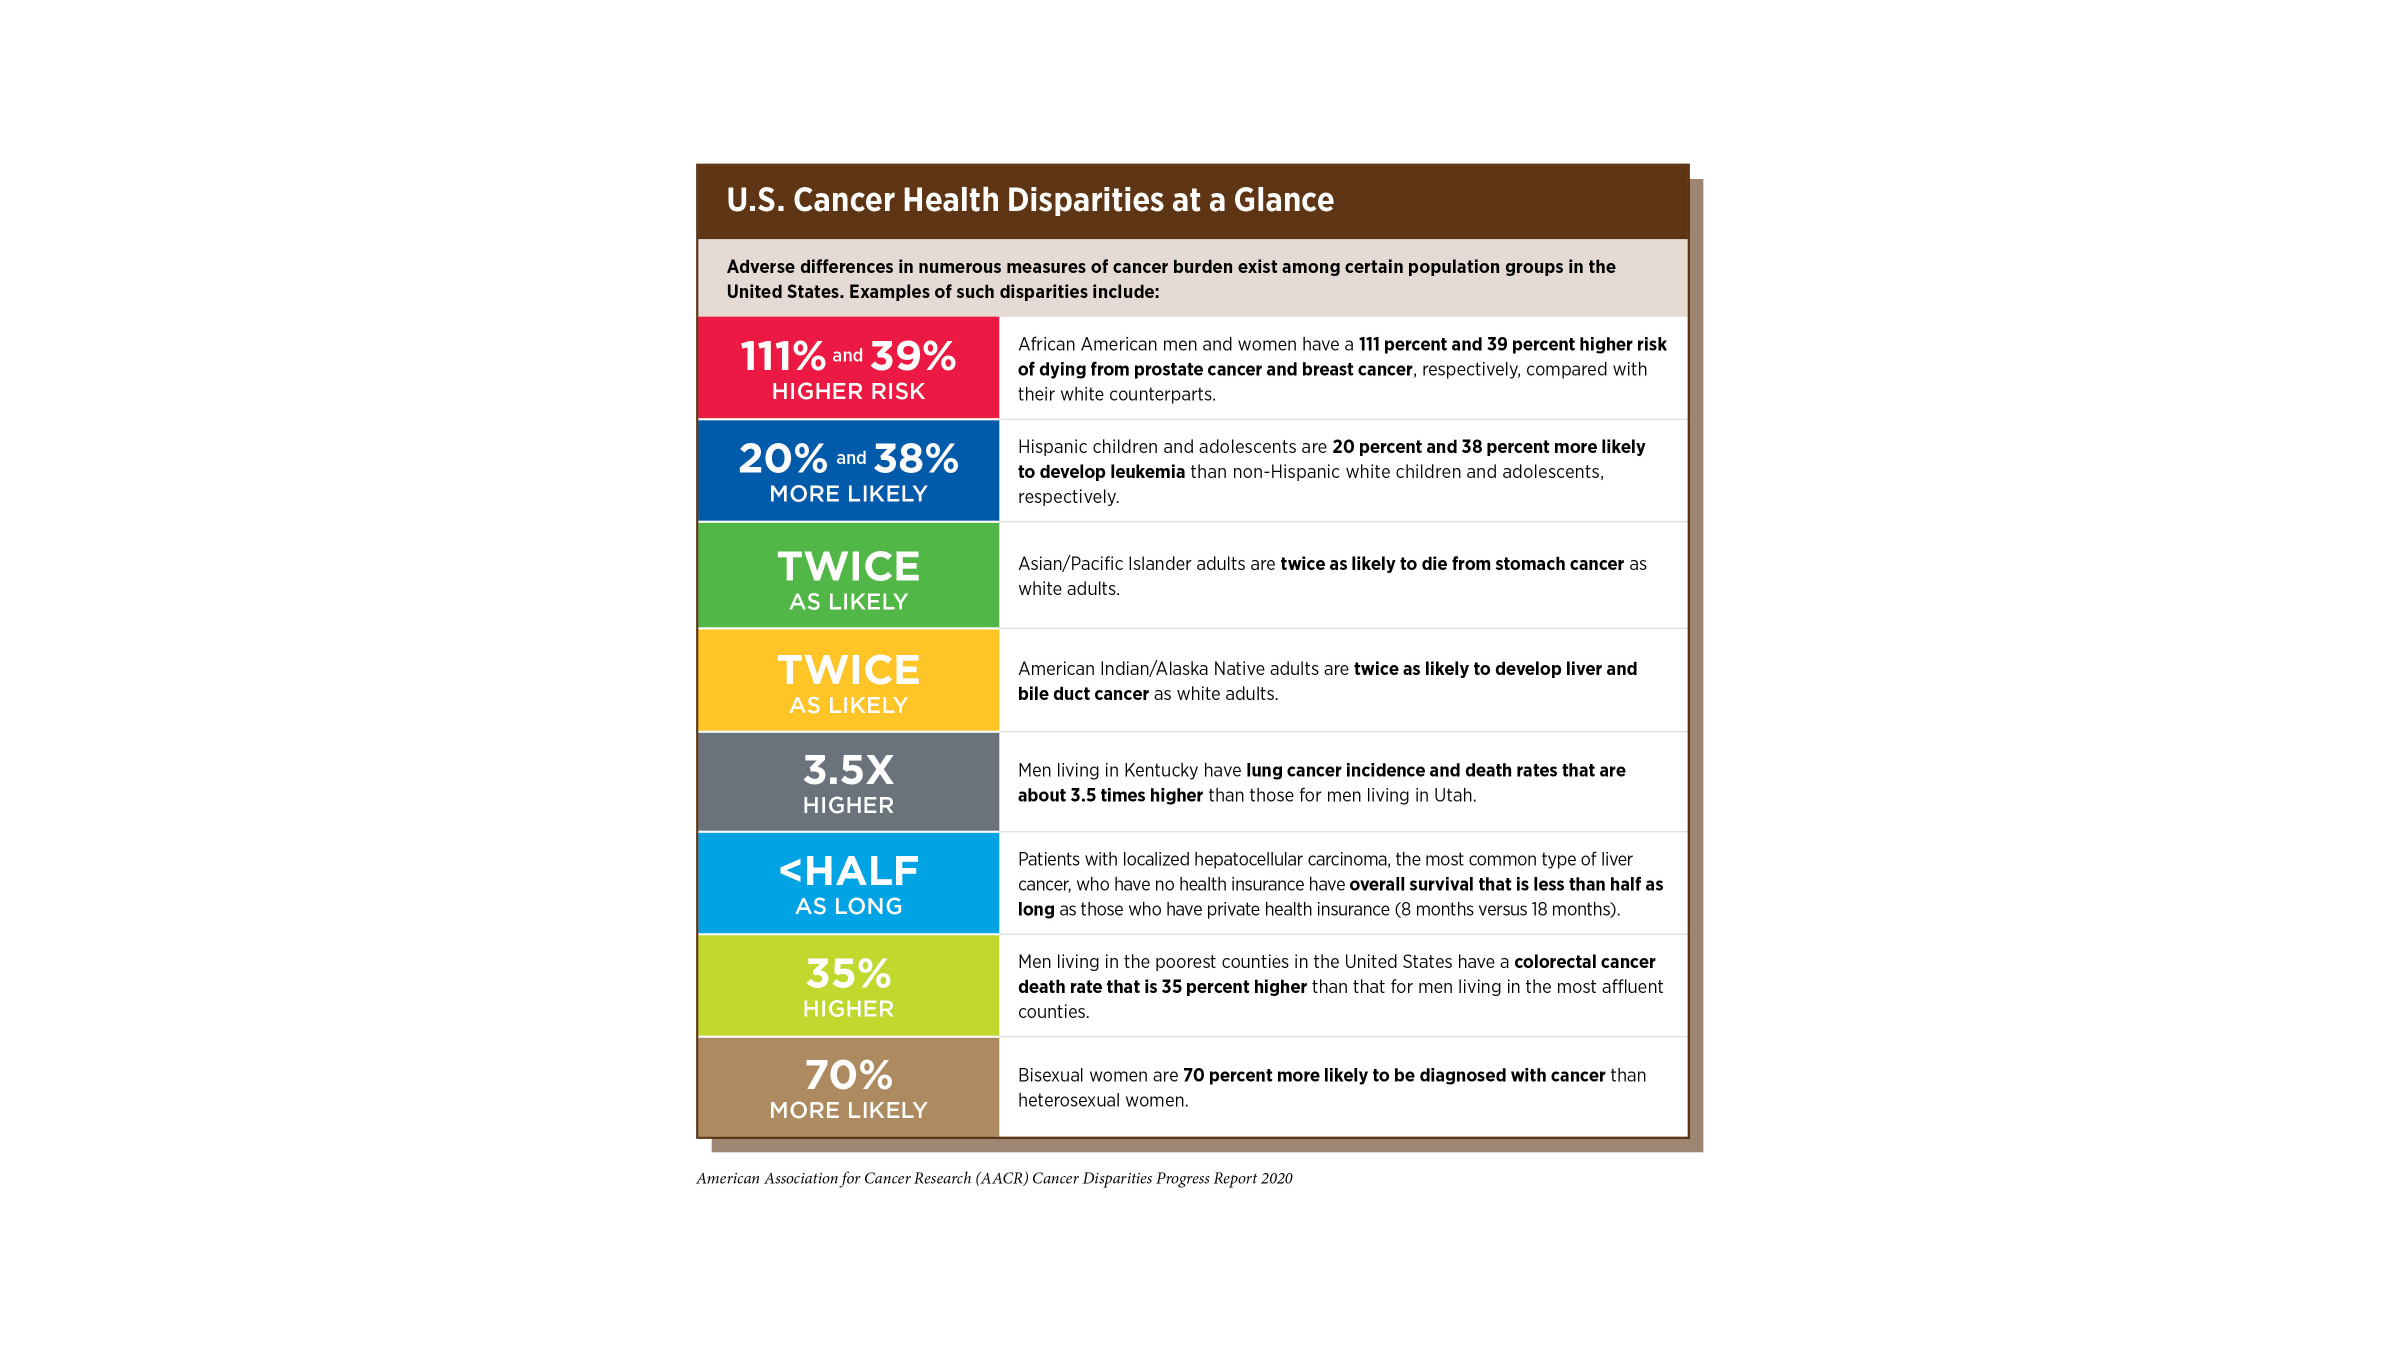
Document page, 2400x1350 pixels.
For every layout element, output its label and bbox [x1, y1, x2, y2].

picture [688, 155, 1712, 1195]
